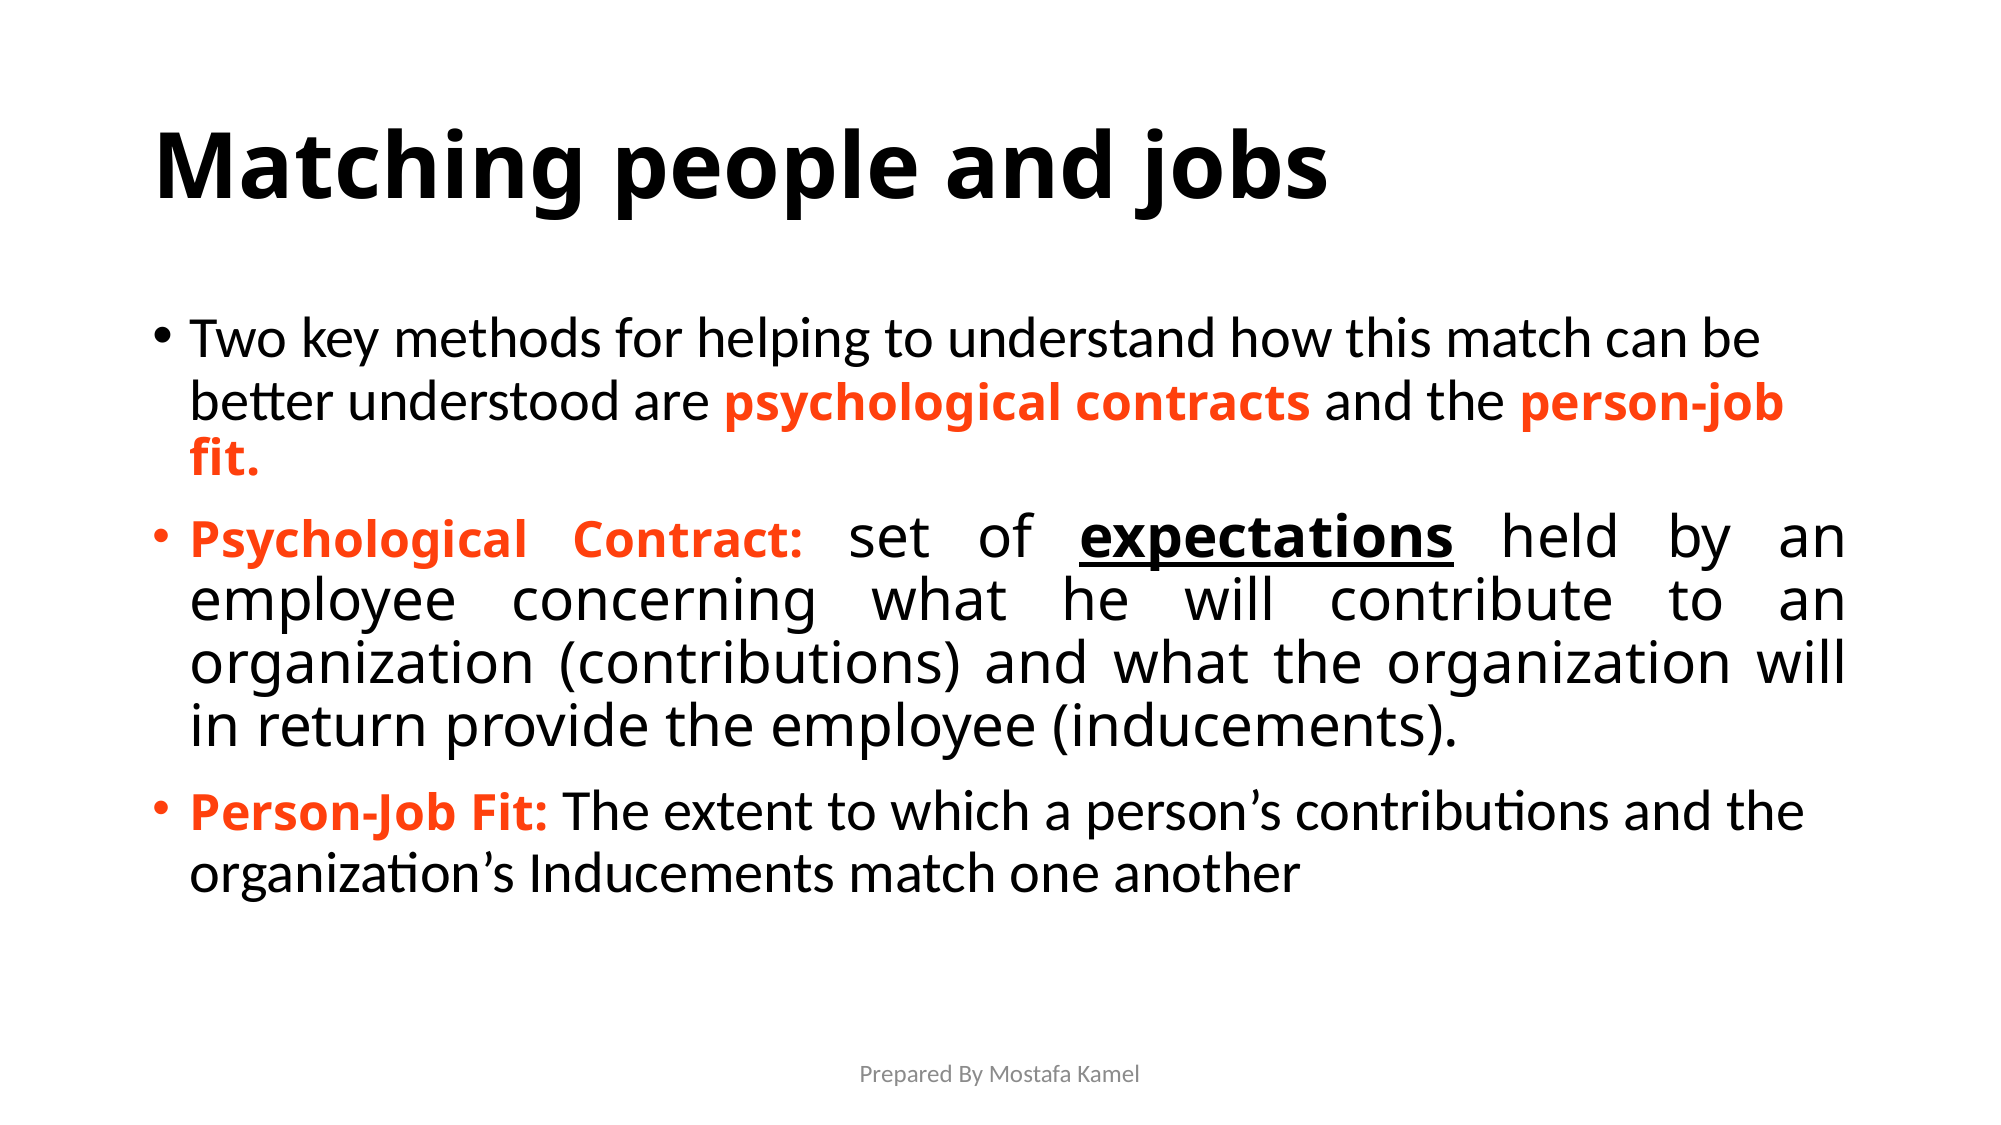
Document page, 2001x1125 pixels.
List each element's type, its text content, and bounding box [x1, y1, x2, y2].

footer Prepared By Mostafa Kamel [662, 1042, 1338, 1103]
list Two key methods for helping to understand how this match can be better understood are psychological contracts and the person-job fit. Psychological Contract: set of expectations held by an employee concerning what he will contribute to an organization (contributions) and what the organization will in return provide the employee (inducements). Person-Job Fit: The extent to which a person’s contributions and the organization’s Inducements match one another [137, 299, 1863, 1014]
title Matching people and jobs [137, 59, 1863, 278]
